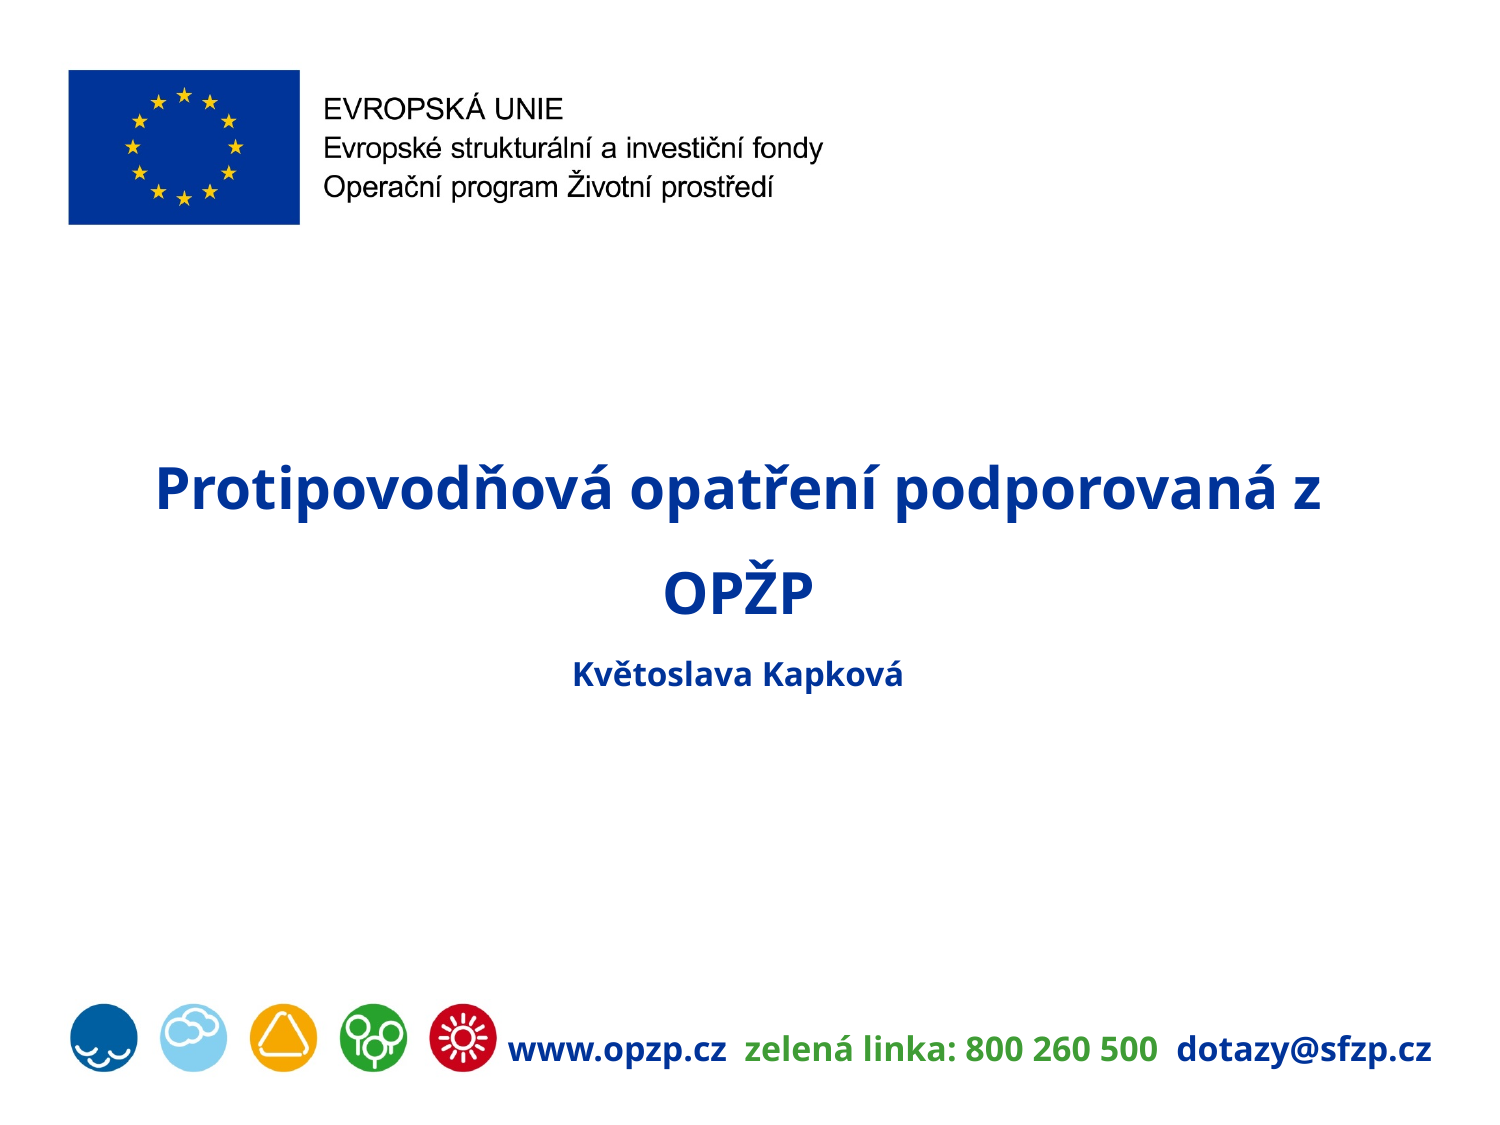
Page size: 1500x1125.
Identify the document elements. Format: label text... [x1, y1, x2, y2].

picture [64, 999, 502, 1078]
picture [17, 18, 916, 276]
subtitle Protipovodňová opatření podporovaná z OPŽP Květoslava Kapková [76, 408, 1400, 634]
